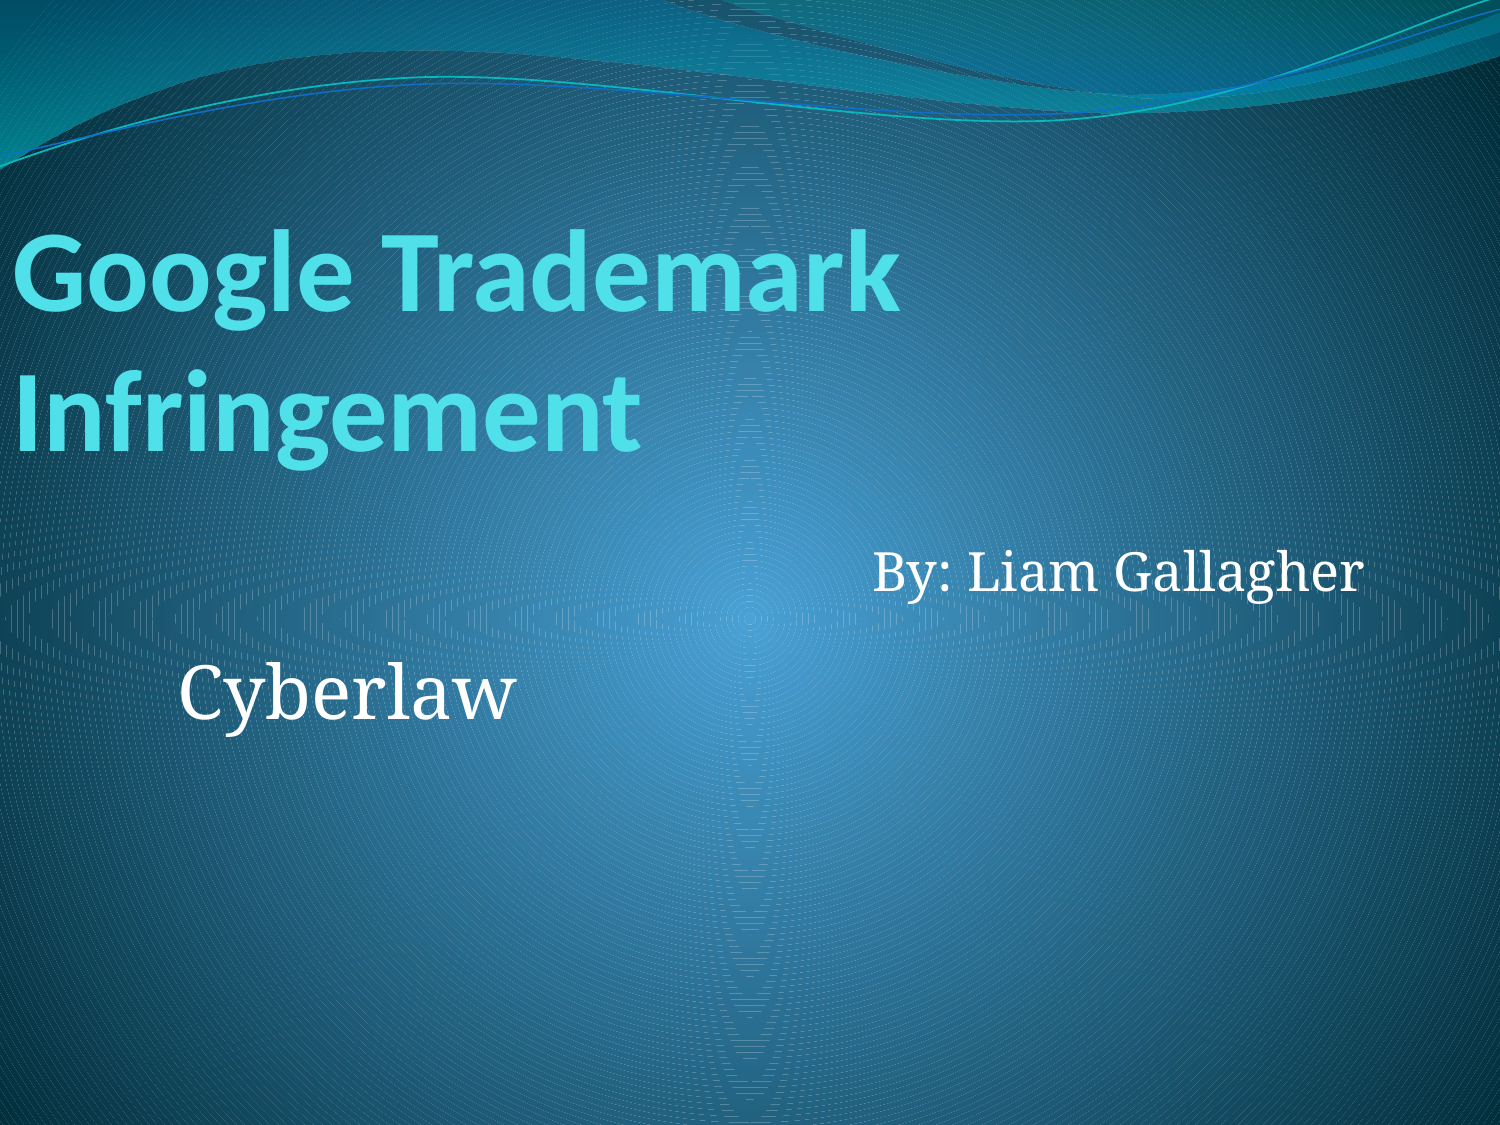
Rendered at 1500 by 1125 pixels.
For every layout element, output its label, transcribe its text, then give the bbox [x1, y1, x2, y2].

title Google Trademark Infringement [12, 112, 1475, 475]
subtitle By: Liam Gallagher [87, 529, 1376, 818]
text_box Cyberlaw [162, 637, 813, 743]
